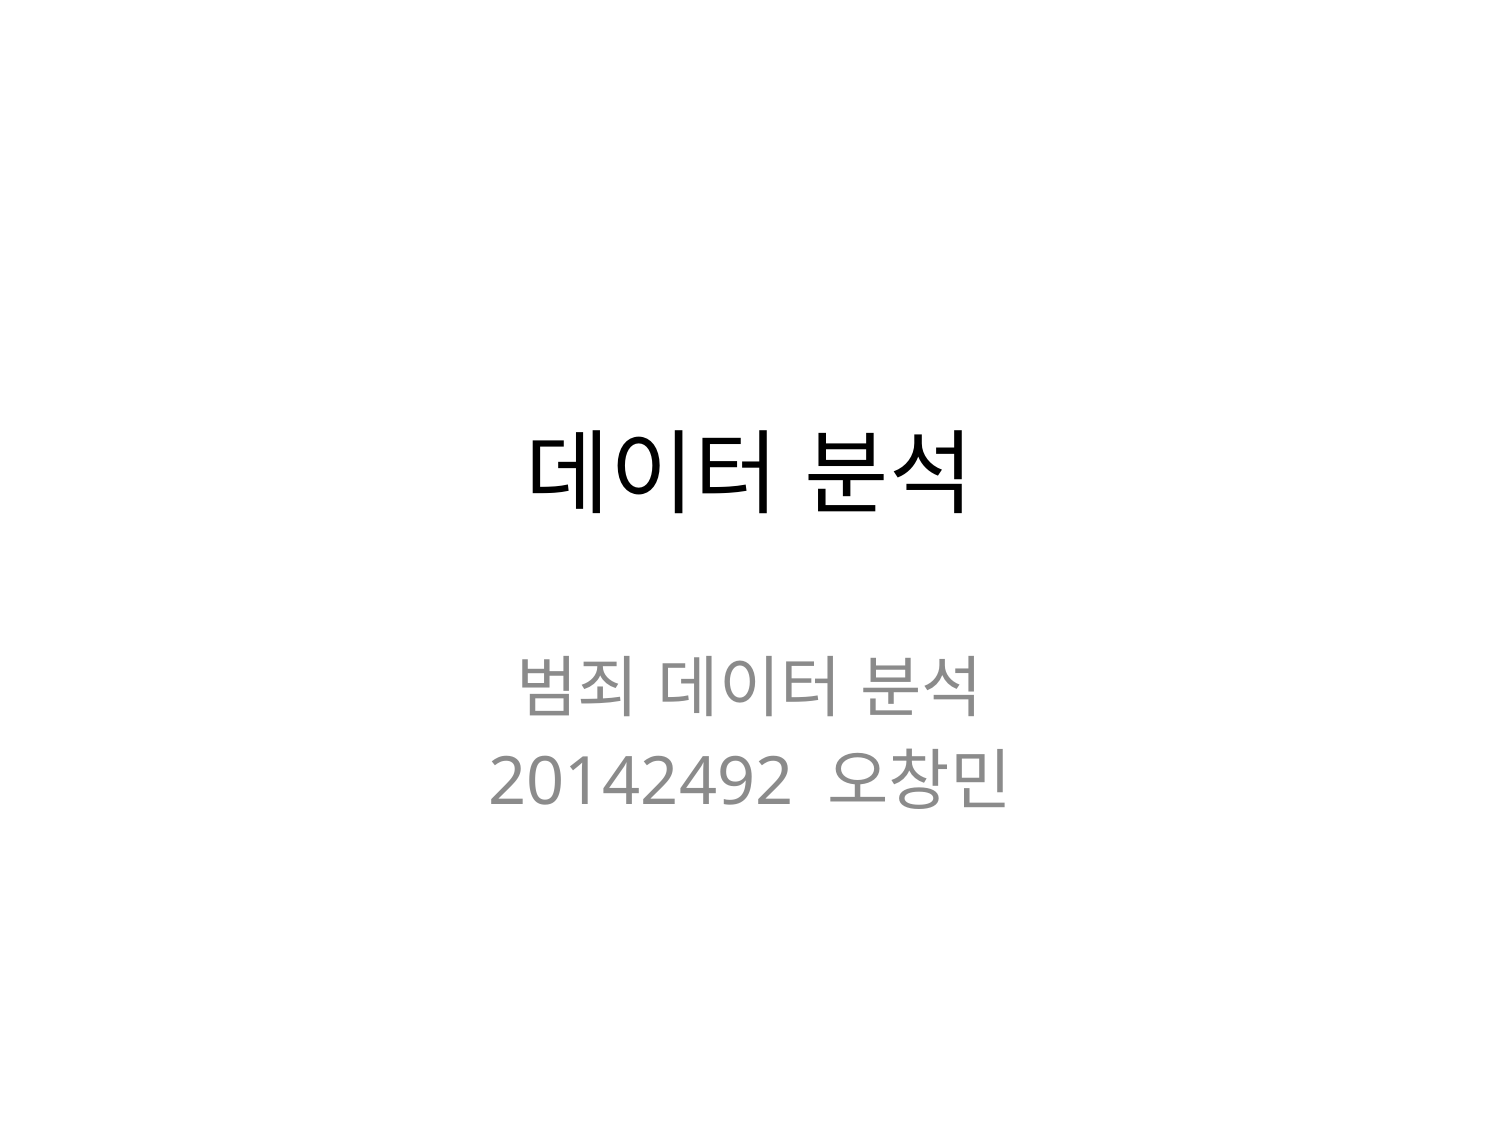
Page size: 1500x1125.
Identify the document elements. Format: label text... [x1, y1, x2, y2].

subtitle 범죄 데이터 분석 20142492 오창민 [225, 637, 1275, 925]
title 데이터 분석 [112, 349, 1388, 591]
